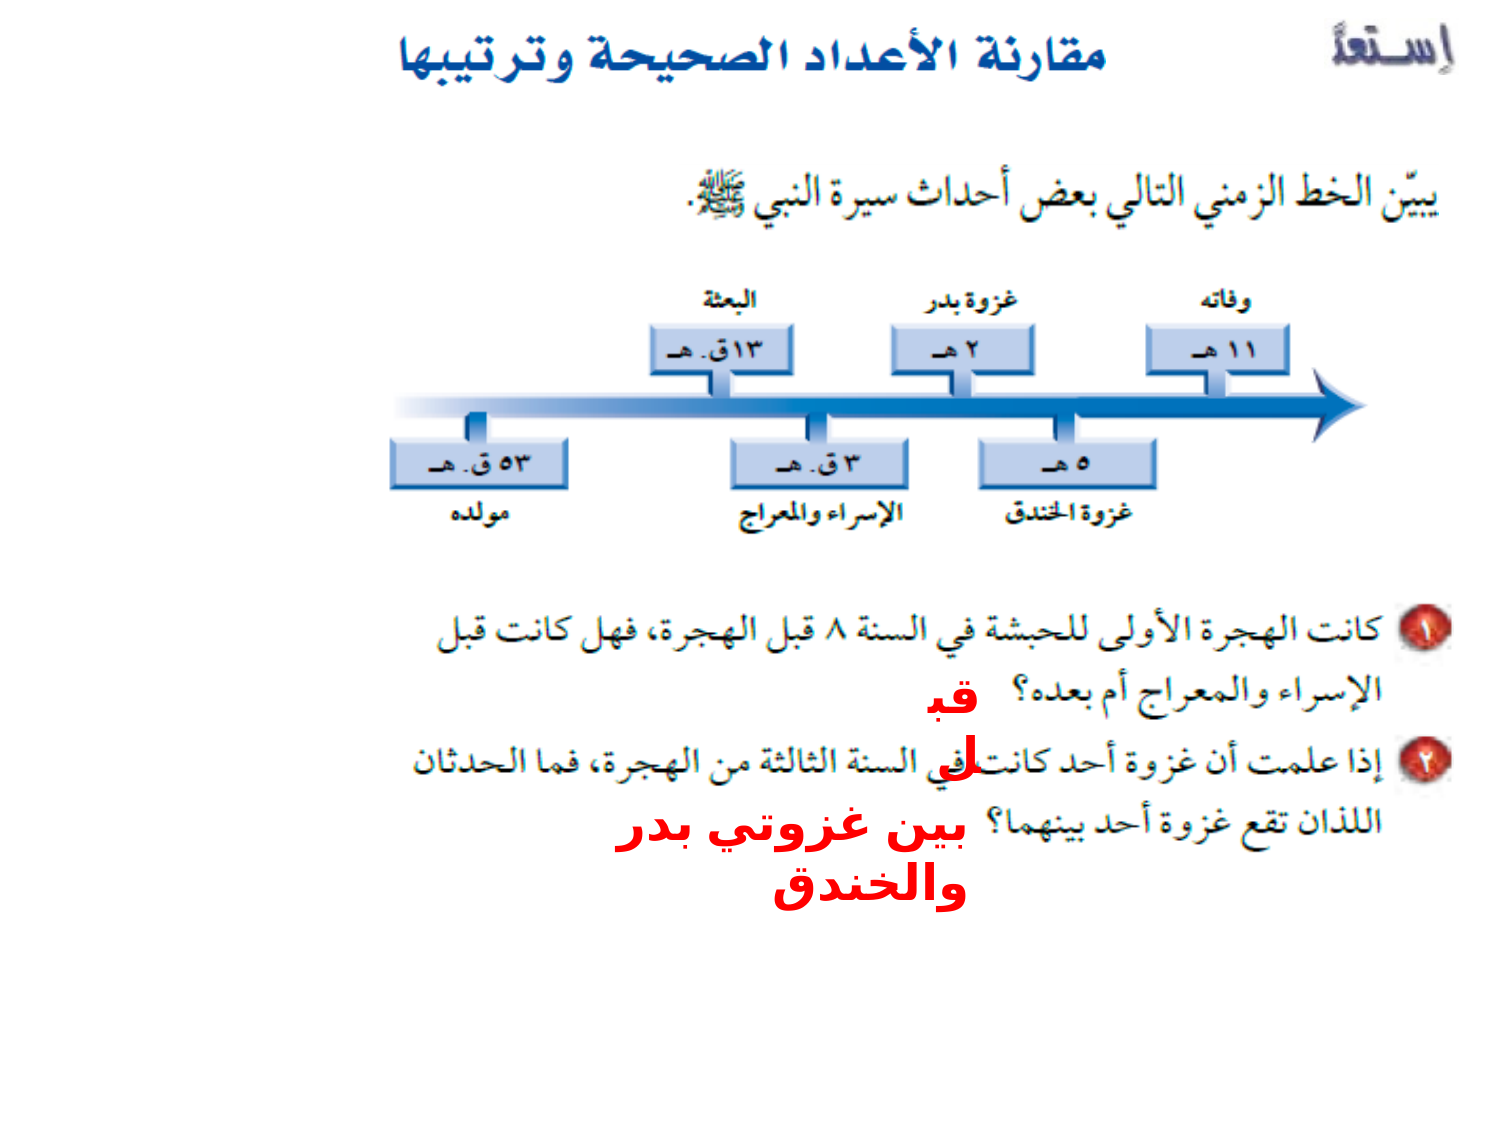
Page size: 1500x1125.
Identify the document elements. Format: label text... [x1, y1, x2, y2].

picture [386, 280, 1381, 538]
picture [394, 23, 1106, 88]
picture [1323, 18, 1459, 76]
picture [409, 597, 1454, 856]
text_box بين غزوتي بدر والخندق [539, 863, 985, 918]
picture [679, 163, 1439, 235]
